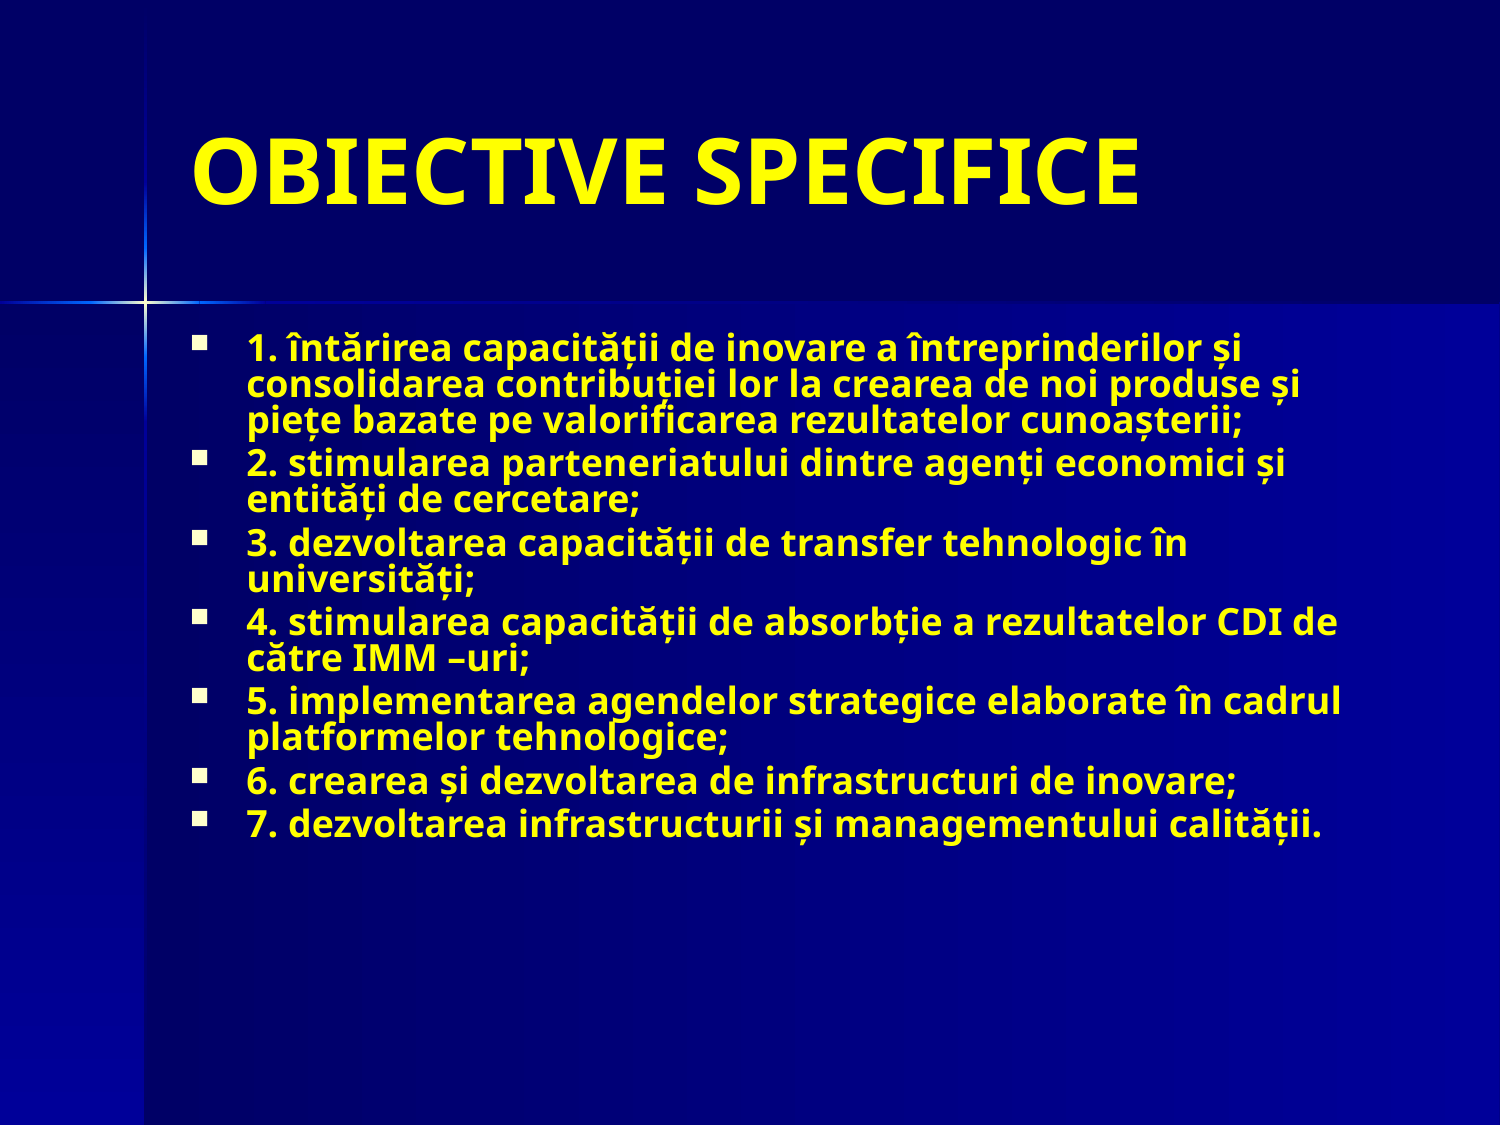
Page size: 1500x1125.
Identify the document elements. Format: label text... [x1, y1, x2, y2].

list 1. întărirea capacităţii de inovare a întreprinderilor şi consolidarea contribuţiei lor la crearea de noi produse şi pieţe bazate pe valorificarea rezultatelor cunoaşterii; 2. stimularea parteneriatului dintre agenţi economici şi entităţi de cercetare; 3. dezvoltarea capacităţii de transfer tehnologic în universităţi; 4. stimularea capacităţii de absorbţie a rezultatelor CDI de către IMM –uri; 5. implementarea agendelor strategice elaborate în cadrul platformelor tehnologice; 6. crearea şi dezvoltarea de infrastructuri de inovare; 7. dezvoltarea infrastructurii şi managementului calităţii. [174, 324, 1413, 1001]
title OBIECTIVE SPECIFICE [174, 49, 1413, 286]
